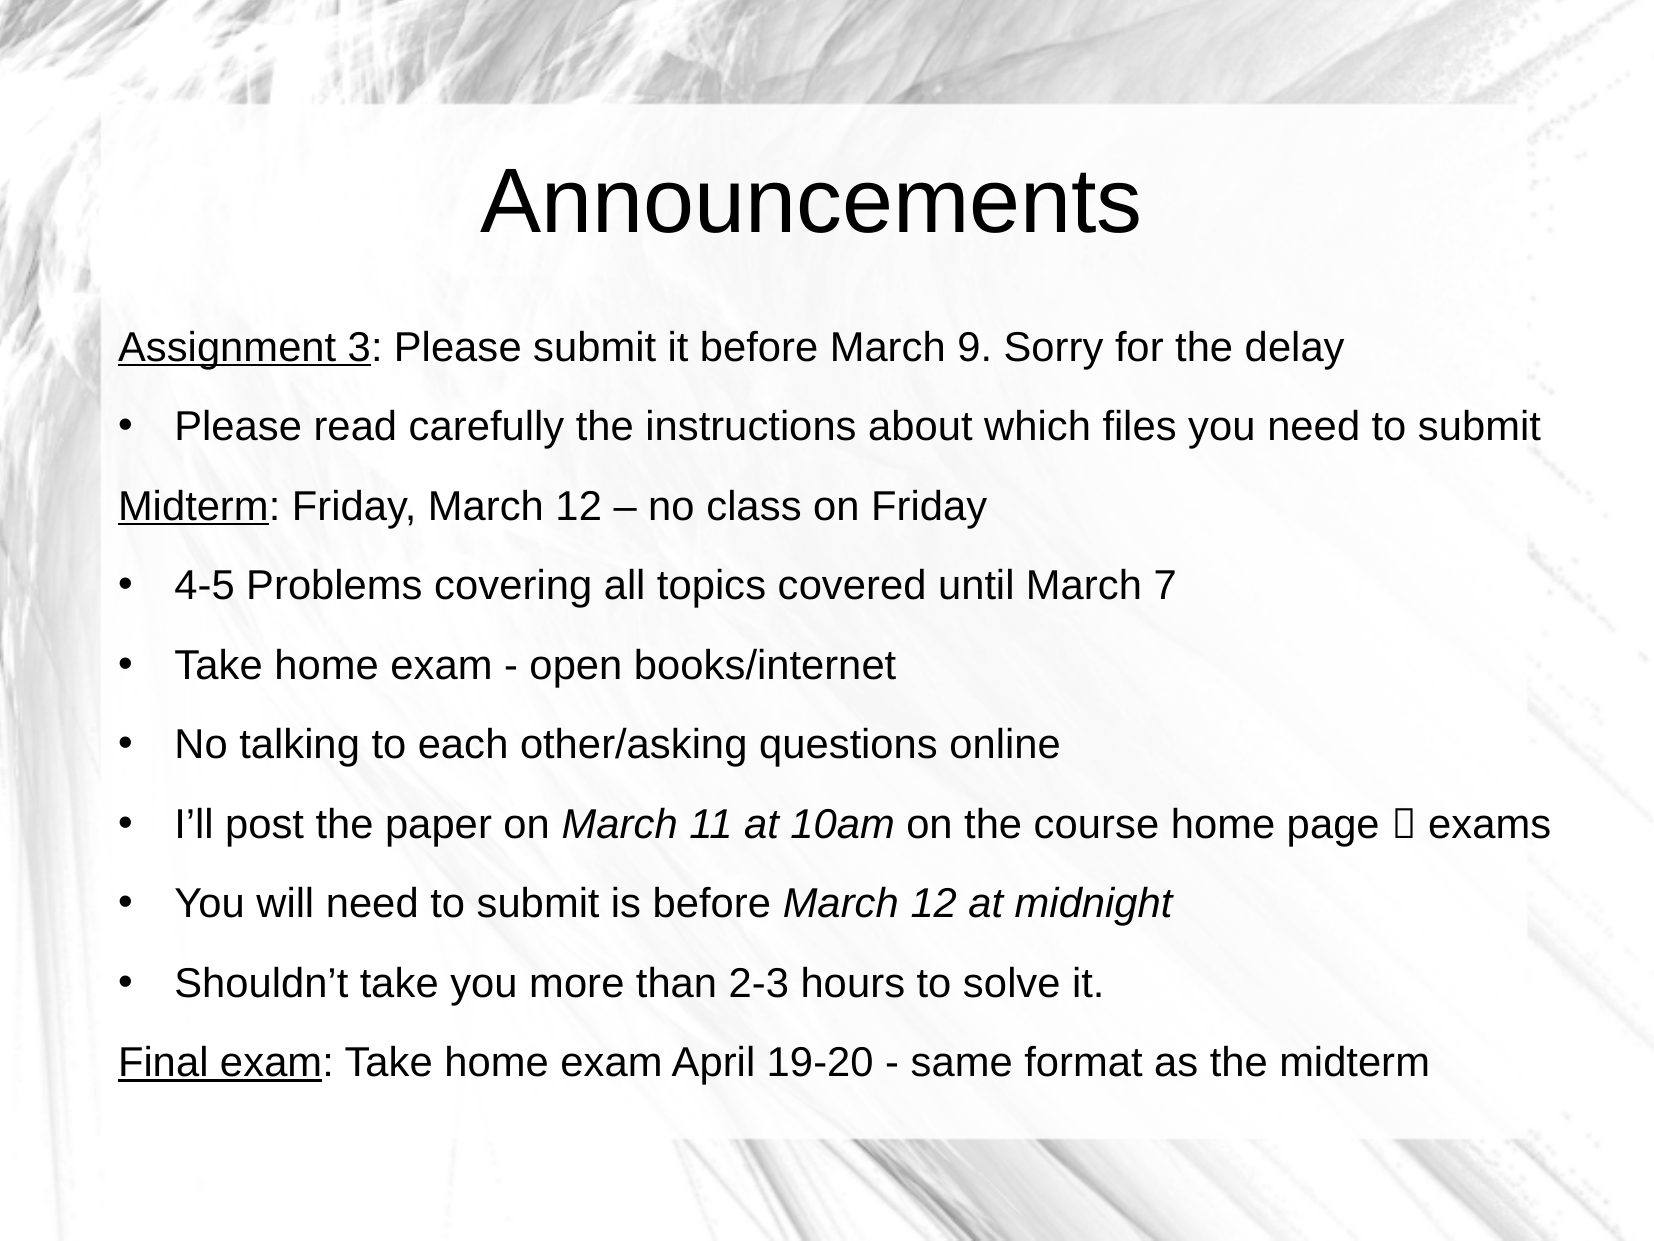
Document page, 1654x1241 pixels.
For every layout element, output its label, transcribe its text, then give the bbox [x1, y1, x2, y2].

picture [0, 0, 1654, 1241]
title Announcements [118, 112, 1506, 281]
list Assignment 3: Please submit it before March 9. Sorry for the delay Please read carefully the instructions about which files you need to submit Midterm: Friday, March 12 – no class on Friday 4-5 Problems covering all topics covered until March 7 Take home exam - open books/internet No talking to each other/asking questions online I’ll post the paper on March 11 at 10am on the course home page  exams You will need to submit is before March 12 at midnight Shouldn’t take you more than 2-3 hours to solve it. Final exam: Take home exam April 19-20 - same format as the midterm [118, 319, 1571, 1102]
